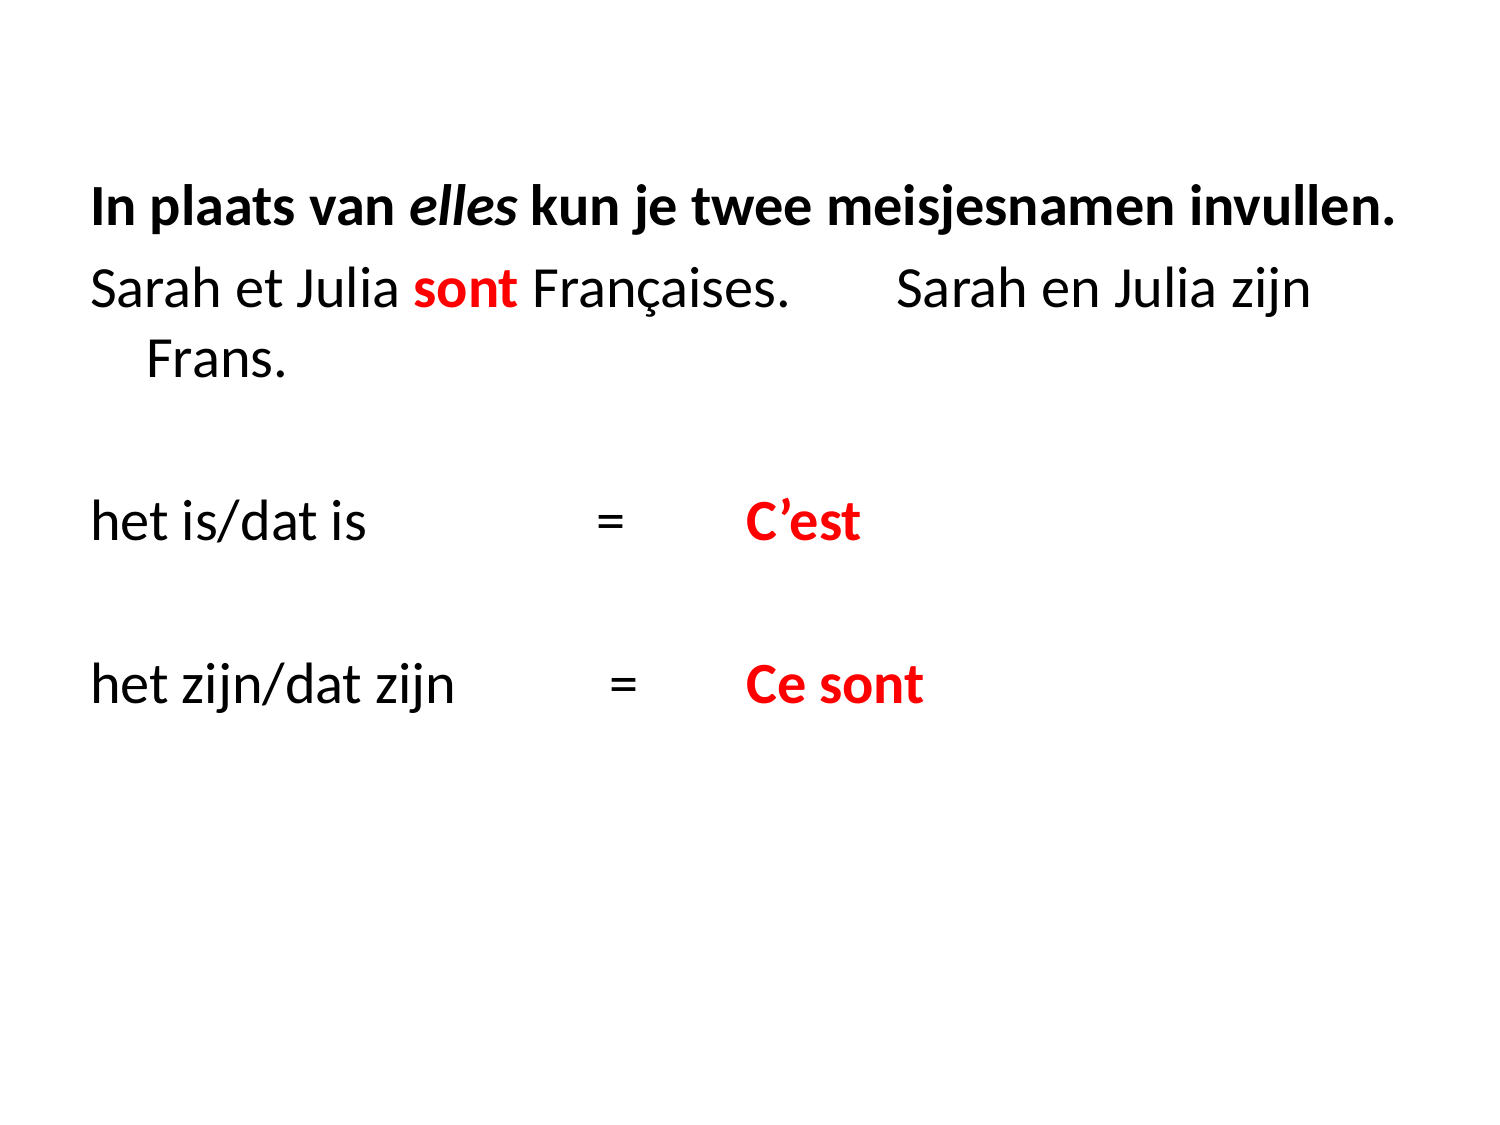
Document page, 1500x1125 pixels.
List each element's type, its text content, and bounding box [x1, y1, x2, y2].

list In plaats van elles kun je twee meisjesnamen invullen. Sarah et Julia sont Françaises. Sarah en Julia zijn Frans. het is/dat is = C’est het zijn/dat zijn = Ce sont [75, 78, 1459, 1024]
